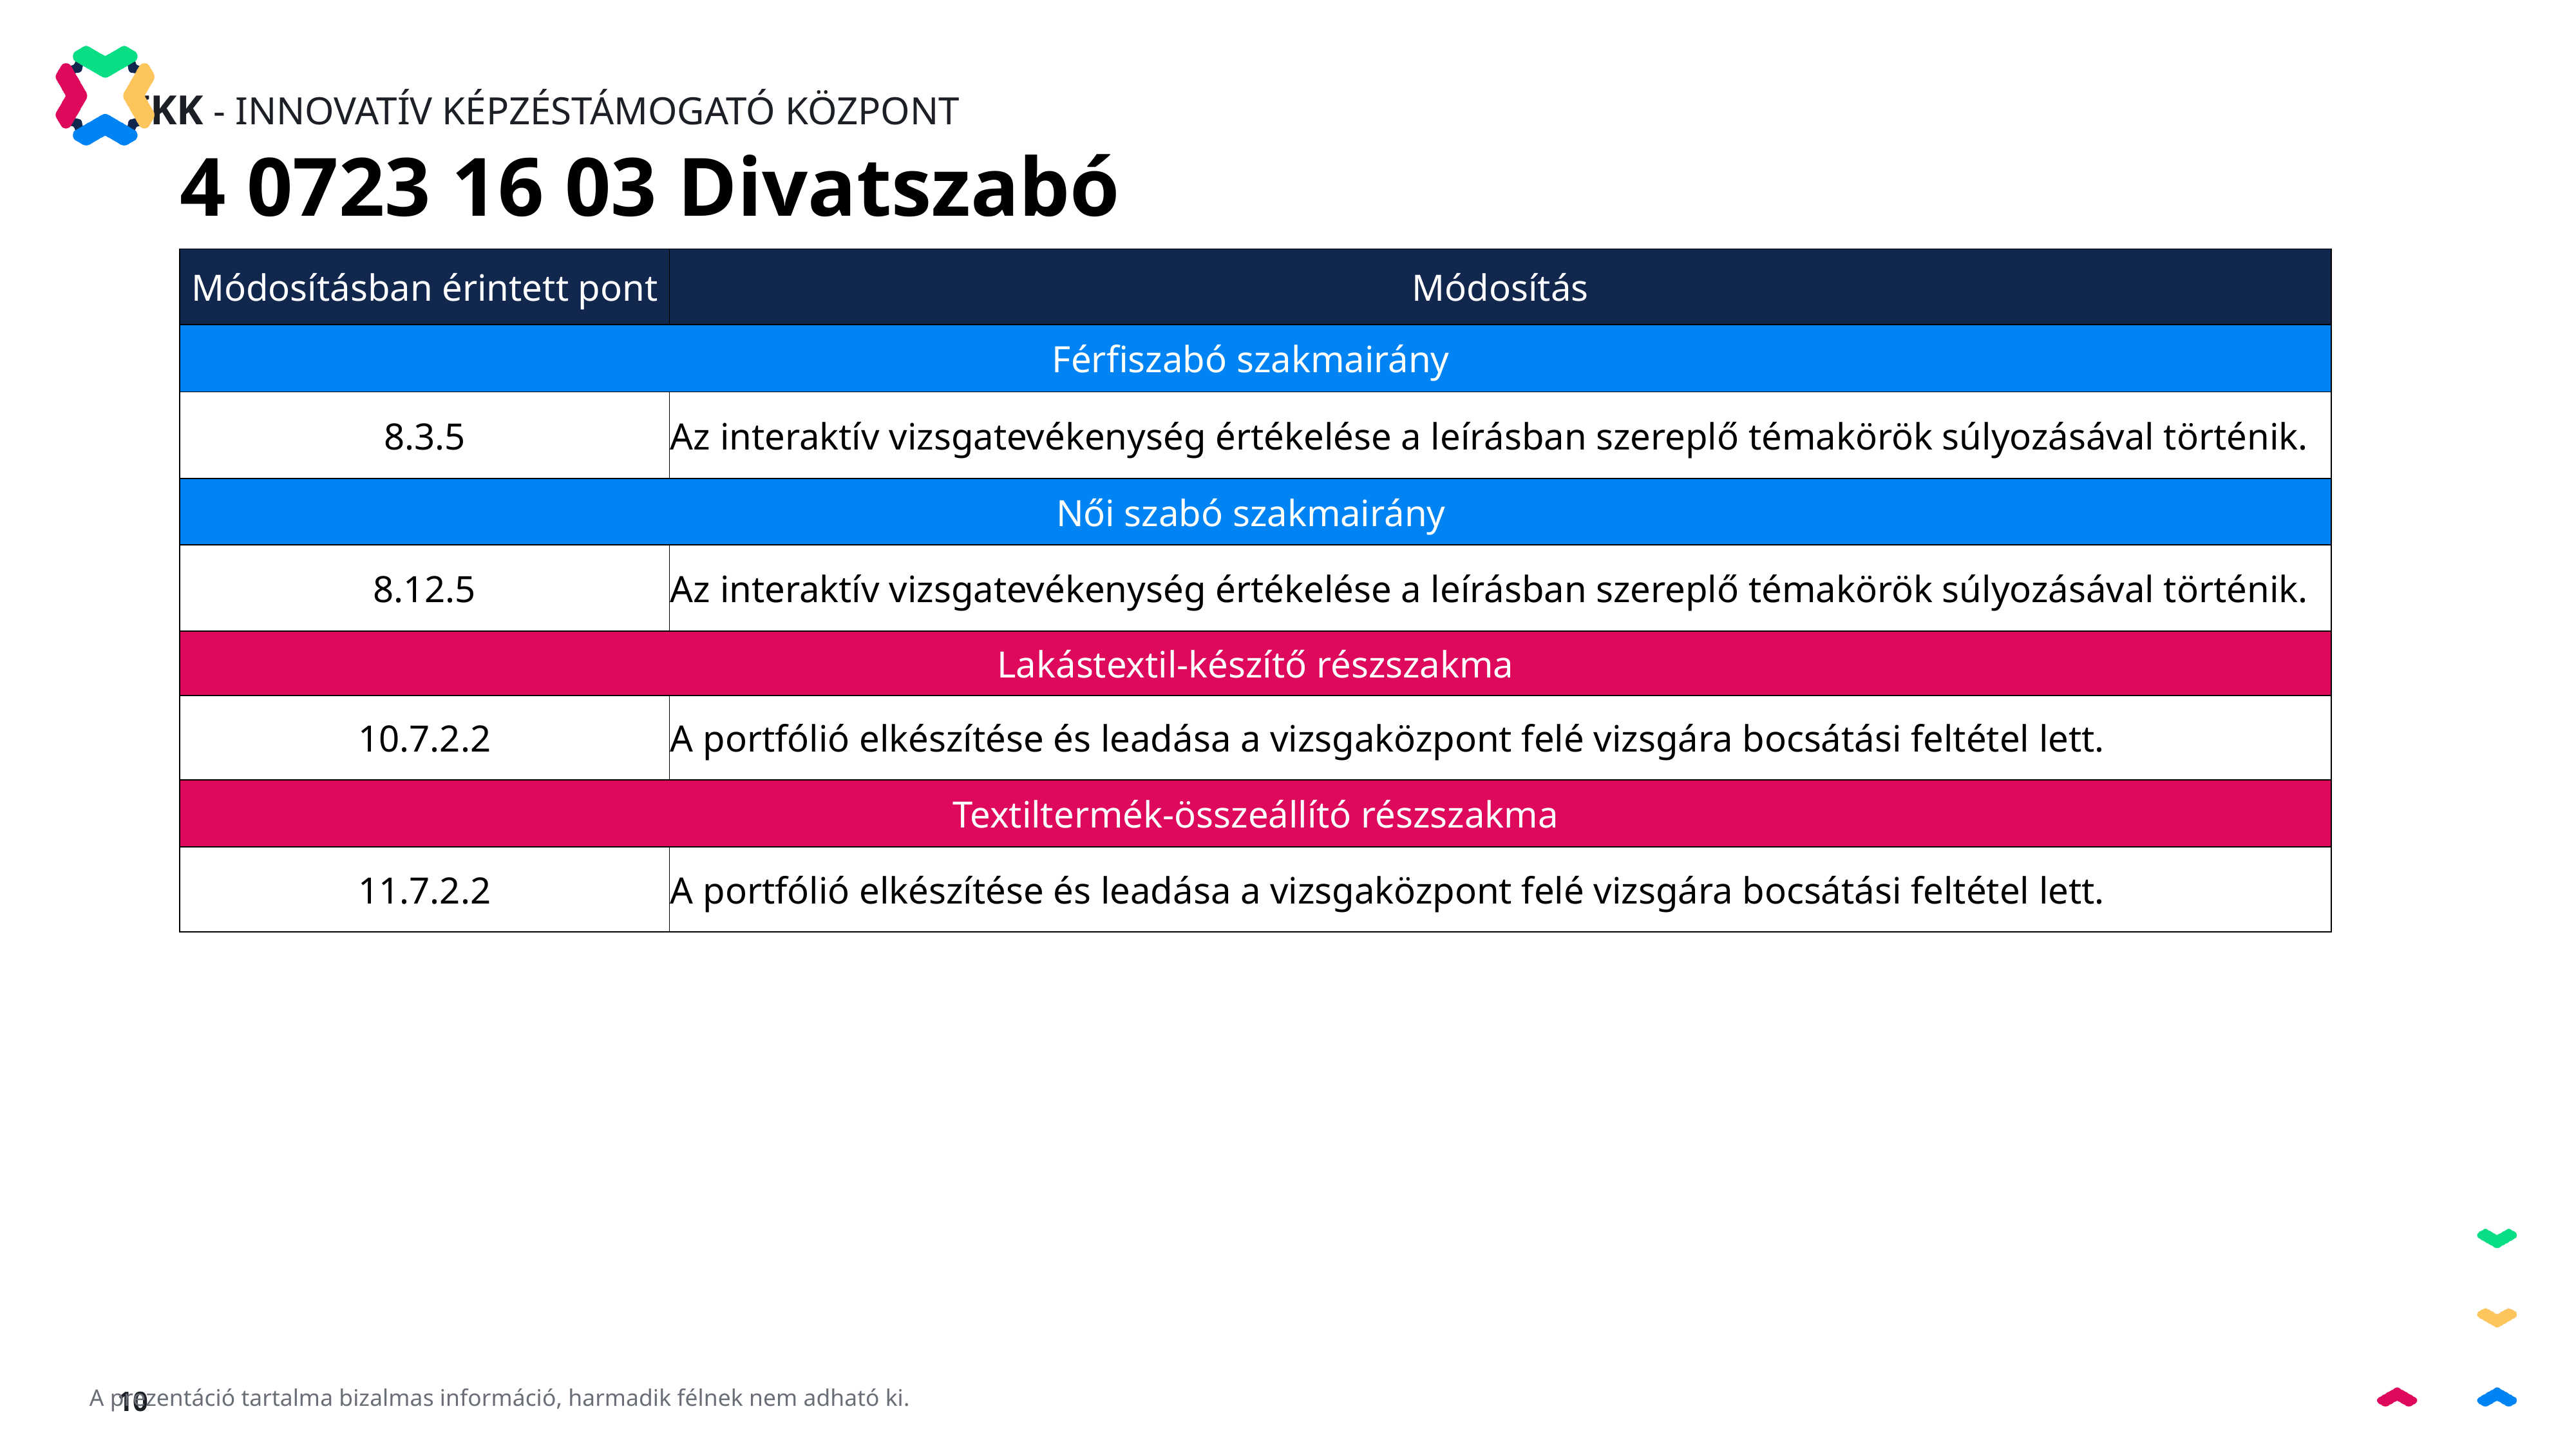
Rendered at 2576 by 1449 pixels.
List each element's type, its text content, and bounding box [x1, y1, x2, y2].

table_cell 8.12.5 [180, 545, 669, 630]
table_cell Férfiszabó szakmairány [180, 325, 2331, 392]
table_cell A portfólió elkészítése és leadása a vizsgaközpont felé vizsgára bocsátási feltétel lett. [670, 848, 2331, 931]
table_cell Lakástextil-készítő részszakma [180, 632, 2331, 695]
table_cell A portfólió elkészítése és leadása a vizsgaközpont felé vizsgára bocsátási feltétel lett. [670, 696, 2331, 779]
table_cell Textiltermék-összeállító részszakma [180, 781, 2331, 846]
table_header Módosításban érintett pont [180, 249, 669, 324]
table_cell 10.7.2.2 [180, 696, 669, 779]
table_cell 8.3.5 [180, 392, 669, 478]
table_header Módosítás [670, 249, 2331, 324]
table_cell 11.7.2.2 [180, 848, 669, 931]
list 4 0723 16 03 Divatszabó [180, 135, 2340, 249]
table_cell Női szabó szakmairány [180, 479, 2331, 544]
table_cell Az interaktív vizsgatevékenység értékelése a leírásban szereplő témakörök súlyozásával történik. [670, 392, 2331, 478]
picture [55, 46, 155, 146]
picture [2377, 1229, 2517, 1406]
table_cell Az interaktív vizsgatevékenység értékelése a leírásban szereplő témakörök súlyozásával történik. [670, 545, 2331, 630]
